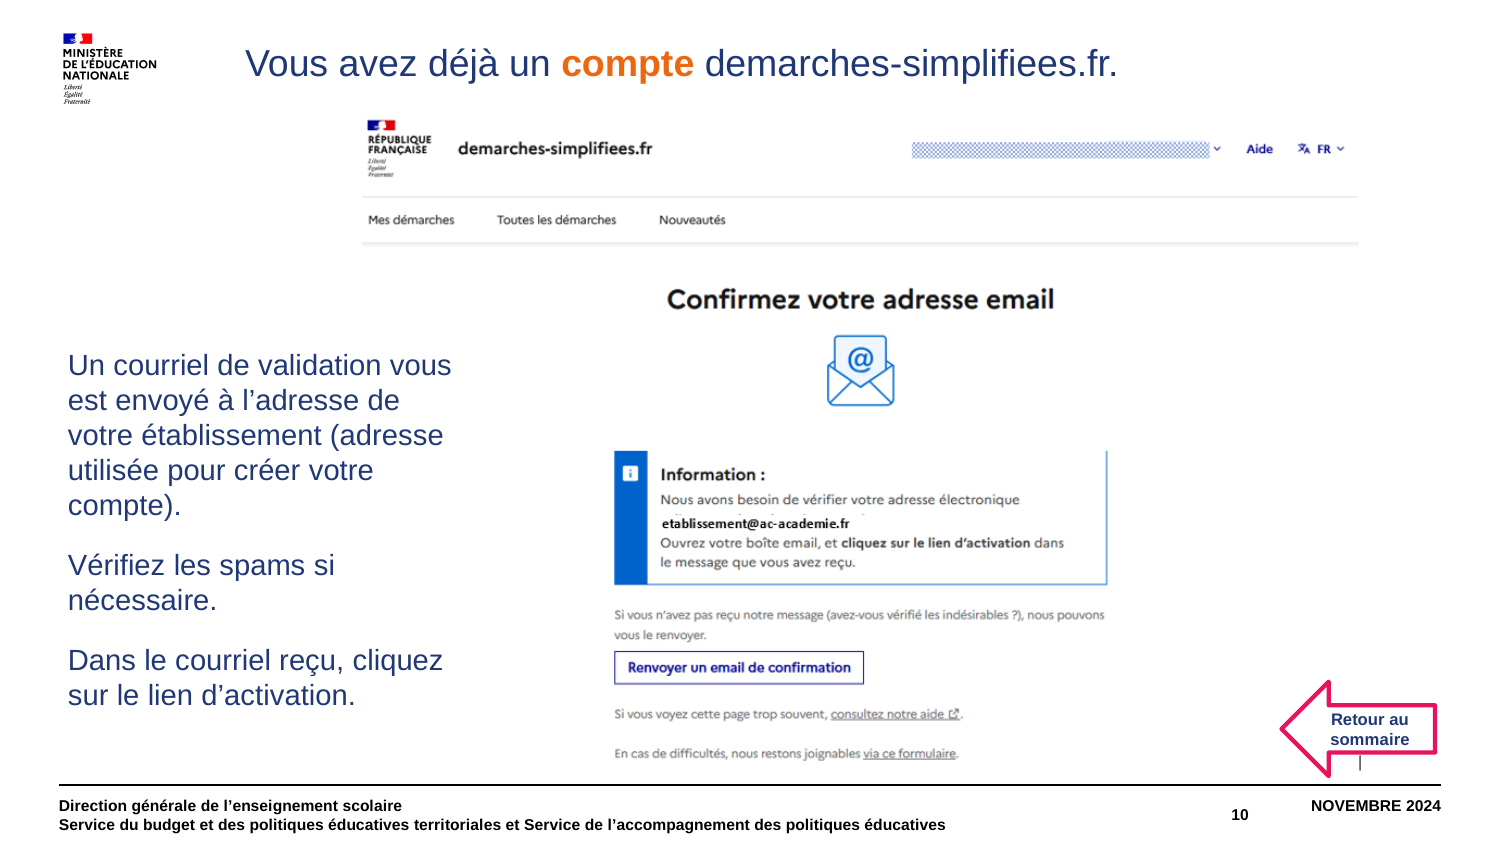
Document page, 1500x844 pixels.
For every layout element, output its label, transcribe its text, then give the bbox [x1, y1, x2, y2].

slide_number NOVEMBRE 2024 [1249, 784, 1441, 844]
text_box Un courriel de validation vous est envoyé à l’adresse de votre établissement (adresse utilisée pour créer votre compte). Vérifiez les spams si nécessaire. Dans le courriel reçu, cliquez sur le lien d’activation. [53, 339, 354, 719]
picture [53, 23, 178, 114]
footer Direction générale de l’enseignement scolaire Service du budget et des politiques éducatives territoriales et Service de l’accompagnement des politiques éducatives [59, 784, 1028, 844]
text_box Vous avez déjà un compte demarches-simplifiees.fr. [230, 32, 1500, 92]
text_box Retour au sommaire [1369, 703, 1438, 755]
slide_number 10 [1028, 784, 1249, 844]
picture [359, 114, 1365, 776]
